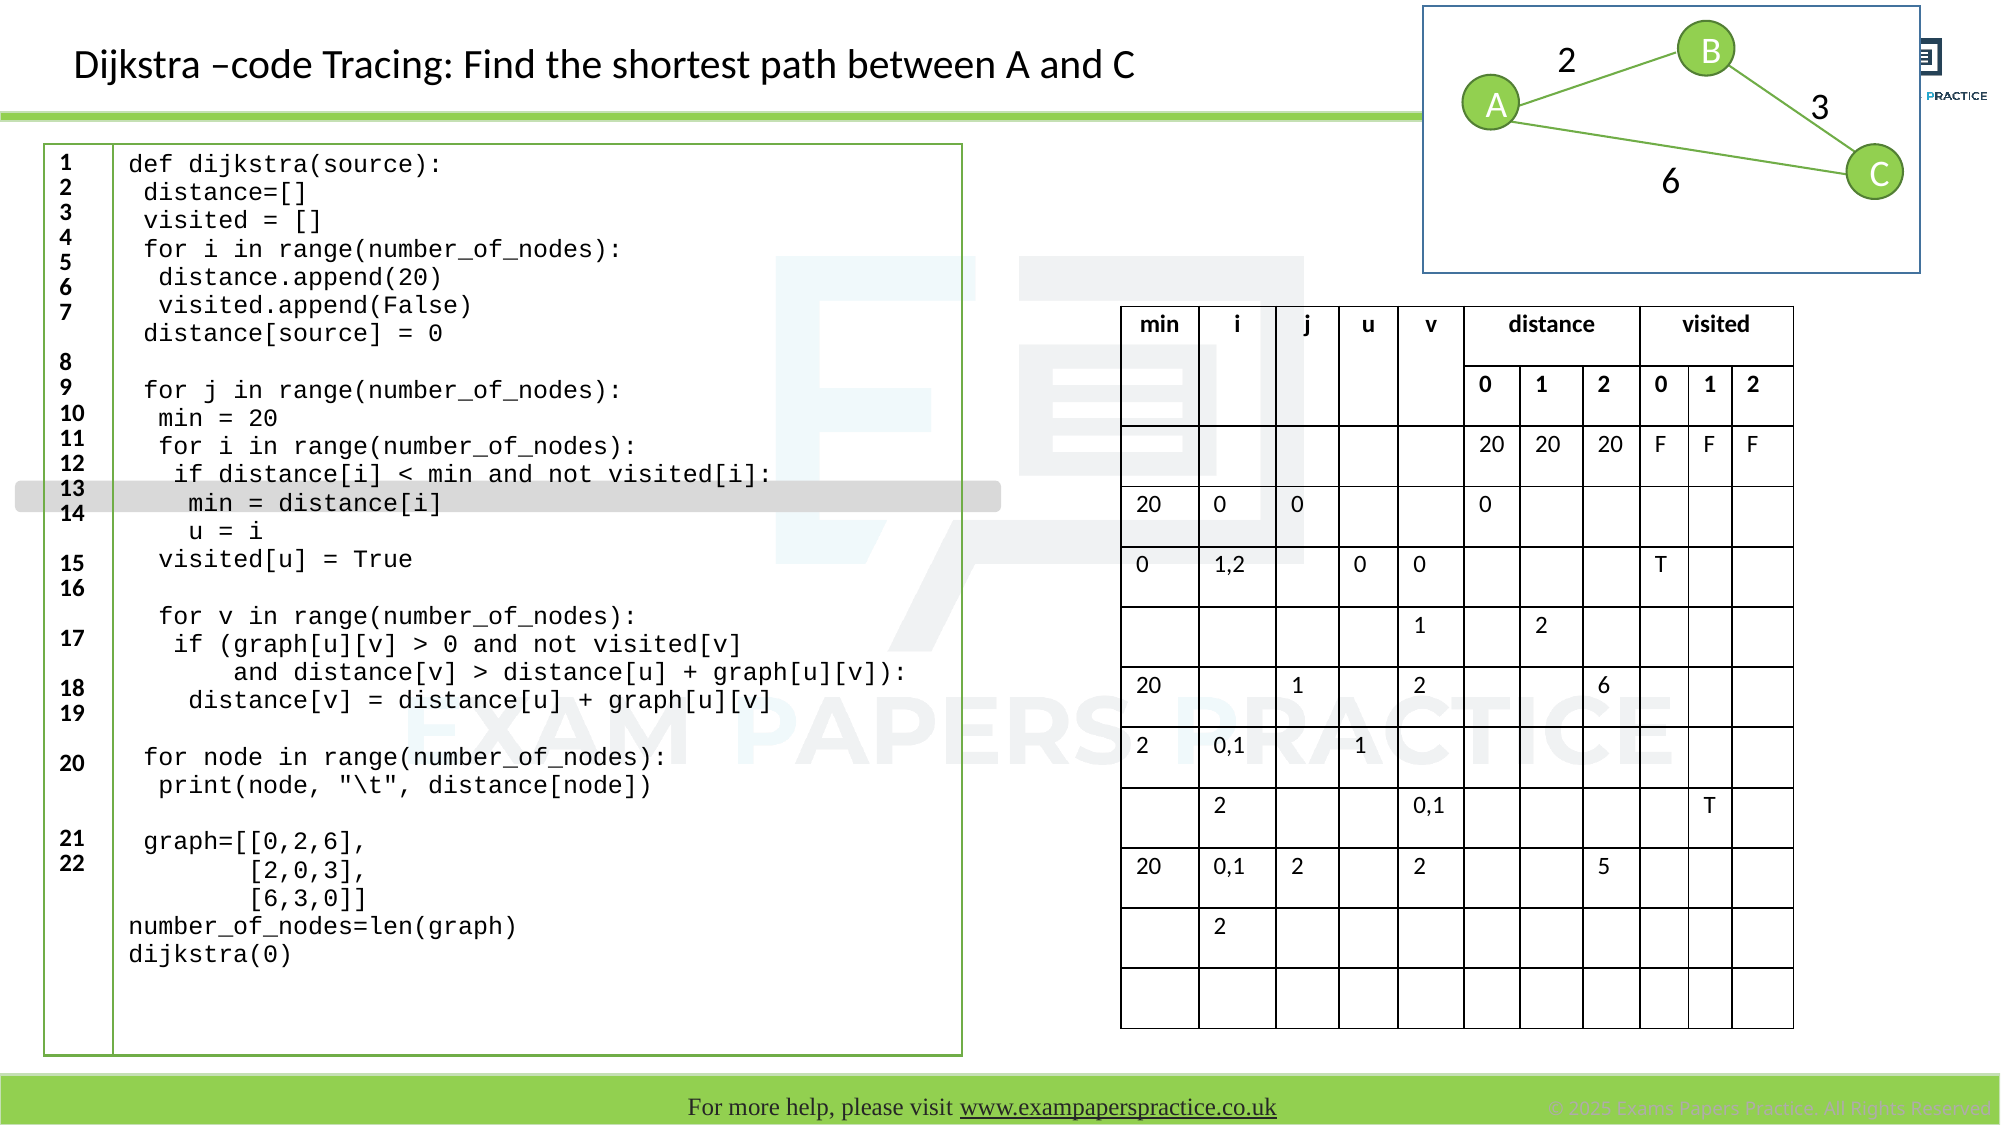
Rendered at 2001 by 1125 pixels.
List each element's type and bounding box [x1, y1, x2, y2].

table_cell [1340, 969, 1397, 1028]
table_cell [1521, 367, 1582, 425]
table_cell [1733, 969, 1793, 1028]
table_cell [1122, 969, 1198, 1028]
table_cell [1584, 728, 1639, 787]
table_cell [1122, 909, 1198, 967]
table_cell [1200, 728, 1275, 787]
table_cell [1689, 548, 1731, 606]
table_cell [1689, 367, 1731, 425]
table_cell [1733, 668, 1793, 726]
table_cell [1122, 487, 1198, 546]
table_cell [1340, 789, 1397, 847]
table_cell [1399, 608, 1463, 666]
table_cell [1465, 849, 1519, 907]
table_cell [1277, 487, 1338, 546]
table_cell [1122, 728, 1198, 787]
table_cell [1200, 909, 1275, 967]
table_cell [1340, 608, 1397, 666]
table_cell [1200, 487, 1275, 546]
table_cell [1584, 487, 1639, 546]
table_cell [1689, 427, 1731, 486]
table_cell [1521, 849, 1582, 907]
table_cell [1200, 849, 1275, 907]
table_cell [1521, 427, 1582, 486]
table_cell [1122, 608, 1198, 666]
table_cell [1465, 548, 1519, 606]
table_cell [1399, 728, 1463, 787]
table_cell [1521, 608, 1582, 666]
table_cell [1521, 548, 1582, 606]
table_header [114, 145, 961, 1054]
table_cell [1200, 548, 1275, 606]
table_cell [1641, 969, 1688, 1028]
table_header [1122, 307, 1198, 425]
table_cell [1399, 789, 1463, 847]
table_cell [1399, 969, 1463, 1028]
table_cell [1584, 668, 1639, 726]
table_cell [1584, 548, 1639, 606]
table_header [1340, 307, 1397, 425]
table_cell [1122, 789, 1198, 847]
table_cell [1641, 728, 1688, 787]
table_cell [1689, 728, 1731, 787]
table_cell [1641, 608, 1688, 666]
table_cell [1521, 909, 1582, 967]
table_cell [1733, 849, 1793, 907]
table_cell [1689, 909, 1731, 967]
table_cell [1465, 728, 1519, 787]
table_cell [1733, 728, 1793, 787]
table_cell [1277, 909, 1338, 967]
table_cell [1122, 849, 1198, 907]
table_header [1200, 307, 1275, 425]
table_cell [1399, 909, 1463, 967]
table_cell [1399, 487, 1463, 546]
table_cell [1465, 367, 1519, 425]
table_cell [1521, 487, 1582, 546]
table_cell [1277, 668, 1338, 726]
table_cell [1277, 548, 1338, 606]
table_cell [1122, 427, 1198, 486]
table_cell [1200, 668, 1275, 726]
table_header [1641, 307, 1793, 365]
table_cell [1521, 728, 1582, 787]
table_header [45, 145, 112, 1054]
table_cell [1641, 487, 1688, 546]
table_cell [1521, 668, 1582, 726]
table_cell [1641, 849, 1688, 907]
table_cell [1340, 548, 1397, 606]
table_cell [1584, 789, 1639, 847]
table_cell [1641, 789, 1688, 847]
table_cell [1733, 909, 1793, 967]
table_cell [1340, 668, 1397, 726]
table_cell [1584, 969, 1639, 1028]
table_cell [1689, 668, 1731, 726]
table_cell [1733, 487, 1793, 546]
table_cell [1584, 608, 1639, 666]
table_cell [1277, 789, 1338, 847]
table_cell [1465, 668, 1519, 726]
table_cell [1200, 789, 1275, 847]
table_cell [1584, 849, 1639, 907]
table_cell [1733, 789, 1793, 847]
table_cell [1399, 548, 1463, 606]
table_cell [1733, 367, 1793, 425]
table_header [1465, 307, 1639, 365]
table_cell [1733, 548, 1793, 606]
table_cell [1733, 427, 1793, 486]
table_cell [1277, 969, 1338, 1028]
table_cell [1340, 909, 1397, 967]
table_cell [1584, 909, 1639, 967]
table_cell [1689, 789, 1731, 847]
table_cell [1465, 427, 1519, 486]
table_cell [1641, 909, 1688, 967]
table_cell [1340, 487, 1397, 546]
table_cell [1340, 427, 1397, 486]
table_cell [1641, 367, 1688, 425]
table_cell [1641, 668, 1688, 726]
table_cell [1689, 487, 1731, 546]
table_cell [1521, 789, 1582, 847]
table_cell [1122, 548, 1198, 606]
table_cell [1122, 668, 1198, 726]
table_cell [1584, 367, 1639, 425]
table_cell [1399, 427, 1463, 486]
table_cell [1689, 849, 1731, 907]
table_cell [1399, 849, 1463, 907]
table_cell [1200, 427, 1275, 486]
table_cell [1340, 728, 1397, 787]
table_cell [1465, 608, 1519, 666]
table_cell [1641, 548, 1688, 606]
table_cell [1689, 608, 1731, 666]
table_cell [1340, 849, 1397, 907]
text_box [963, 480, 1002, 513]
table_cell [1465, 789, 1519, 847]
table_cell [1641, 427, 1688, 486]
table_cell [1584, 427, 1639, 486]
text_box [1422, 5, 1921, 274]
text_box [58, 29, 1152, 94]
table_cell [1689, 969, 1731, 1028]
table_cell [1277, 849, 1338, 907]
table_cell [1521, 969, 1582, 1028]
table_cell [1733, 608, 1793, 666]
table_cell [1399, 668, 1463, 726]
table_header [1399, 307, 1463, 425]
text_box [14, 480, 43, 513]
table_cell [1277, 427, 1338, 486]
table_cell [1465, 487, 1519, 546]
table_cell [1200, 969, 1275, 1028]
table_cell [1465, 969, 1519, 1028]
table_header [1277, 307, 1338, 425]
table_cell [1277, 608, 1338, 666]
table_cell [1200, 608, 1275, 666]
table_cell [1465, 909, 1519, 967]
table_cell [1277, 728, 1338, 787]
